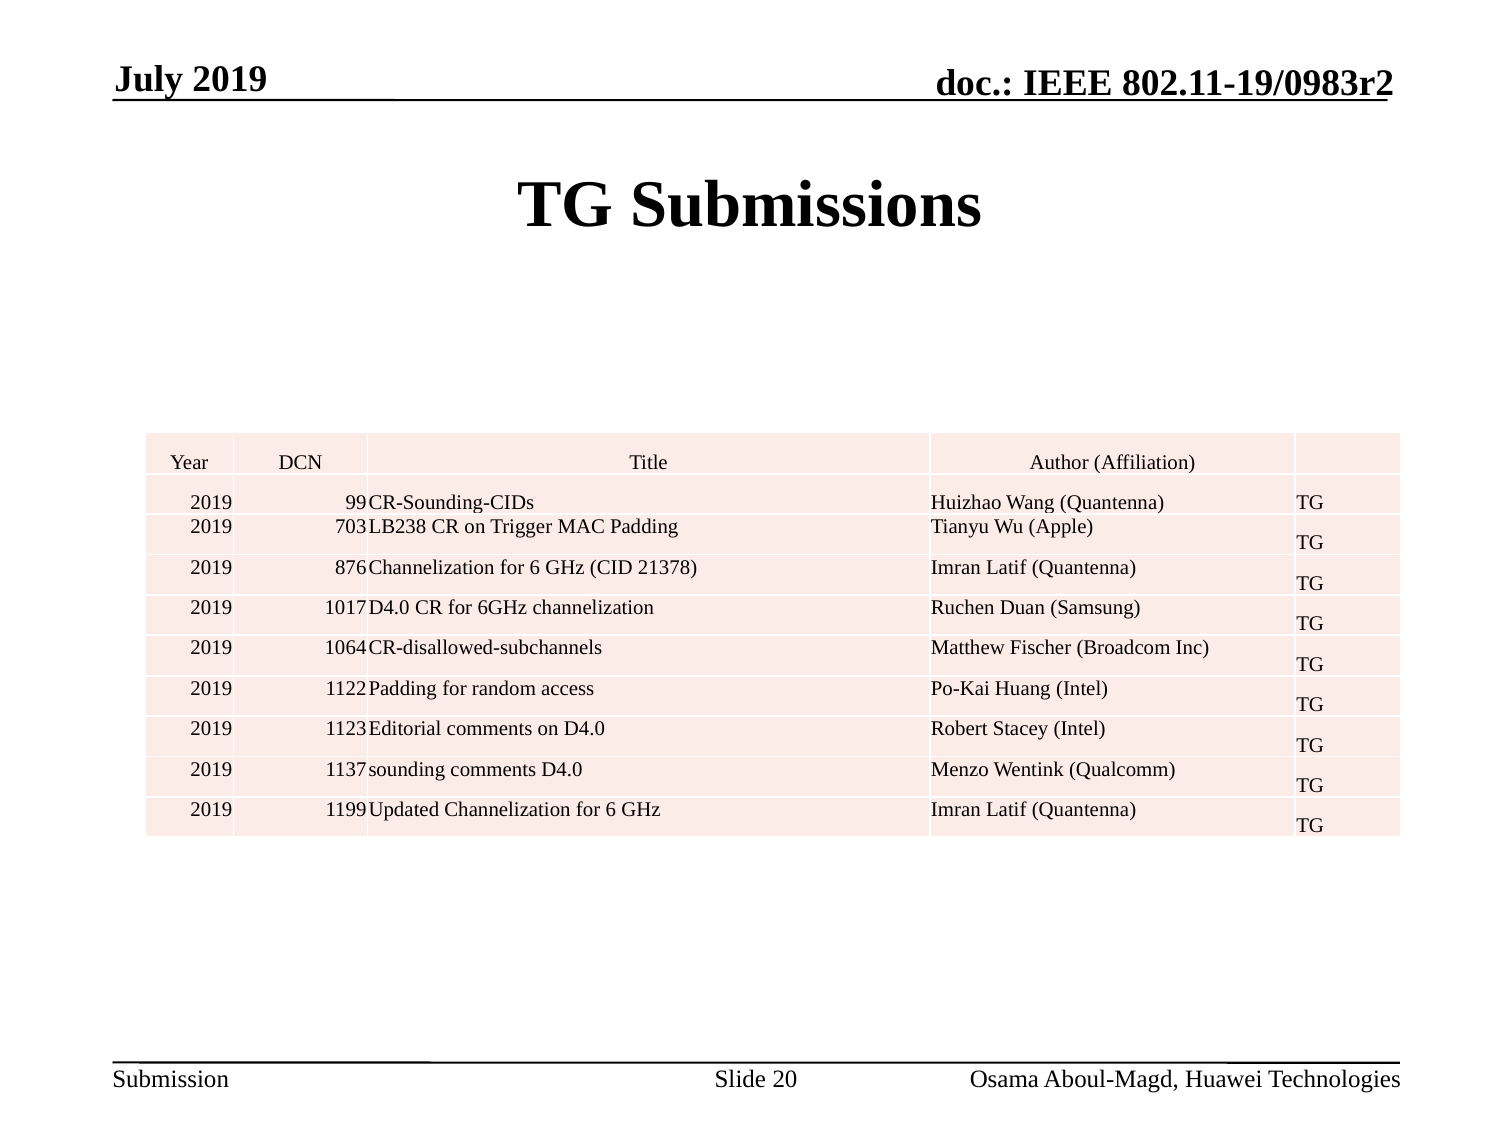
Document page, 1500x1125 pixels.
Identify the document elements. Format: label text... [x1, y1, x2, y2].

table_cell Robert Stacey (Intel) [931, 717, 1294, 756]
table_cell Imran Latif (Quantenna) [931, 798, 1294, 836]
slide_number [114, 54, 423, 100]
table_cell Huizhao Wang (Quantenna) [931, 475, 1294, 513]
table_cell 2019 [146, 515, 233, 554]
table_cell LB238 CR on Trigger MAC Padding [368, 515, 929, 554]
table_cell Tianyu Wu (Apple) [931, 515, 1294, 554]
table_cell 1123 [234, 717, 367, 756]
table_cell TG [1296, 555, 1400, 594]
table_cell 2019 [146, 798, 233, 836]
table_cell Updated Channelization for 6 GHz [368, 798, 929, 836]
table_cell 1199 [234, 798, 367, 836]
table_cell TG [1296, 798, 1400, 836]
table_header [1296, 433, 1400, 473]
table_cell 1122 [234, 677, 367, 715]
table_cell TG [1296, 757, 1400, 796]
table_cell 2019 [146, 757, 233, 796]
table_cell 2019 [146, 677, 233, 715]
table_cell CR-Sounding-CIDs [368, 475, 929, 513]
table_cell TG [1296, 636, 1400, 675]
table_cell 2019 [146, 475, 233, 513]
table_cell Po-Kai Huang (Intel) [931, 677, 1294, 715]
table_cell TG [1296, 596, 1400, 634]
table_cell 2019 [146, 555, 233, 594]
table_cell 99 [234, 475, 367, 513]
table_header Title [368, 433, 929, 473]
table_cell Padding for random access [368, 677, 929, 715]
table_cell Imran Latif (Quantenna) [931, 555, 1294, 594]
footer Osama Aboul-Magd, Huawei Technologies [878, 1061, 1402, 1093]
table_cell sounding comments D4.0 [368, 757, 929, 796]
table_cell 703 [234, 515, 367, 554]
table_cell 1017 [234, 596, 367, 634]
table_cell Matthew Fischer (Broadcom Inc) [931, 636, 1294, 675]
table_cell Menzo Wentink (Qualcomm) [931, 757, 1294, 796]
table_header Author (Affiliation) [931, 433, 1294, 473]
table_cell 2019 [146, 596, 233, 634]
table_cell 1137 [234, 757, 367, 796]
title TG Submissions [112, 112, 1388, 288]
table_cell 2019 [146, 636, 233, 675]
slide_number Slide 20 [712, 1061, 800, 1123]
table_cell 2019 [146, 717, 233, 756]
table_cell 876 [234, 555, 367, 594]
table_cell TG [1296, 717, 1400, 756]
table_cell Ruchen Duan (Samsung) [931, 596, 1294, 634]
table_cell 1064 [234, 636, 367, 675]
table_cell Channelization for 6 GHz (CID 21378) [368, 555, 929, 594]
table_cell CR-disallowed-subchannels [368, 636, 929, 675]
table_cell TG [1296, 515, 1400, 554]
table_cell TG [1296, 475, 1400, 513]
table_cell TG [1296, 677, 1400, 715]
table_cell D4.0 CR for 6GHz channelization [368, 596, 929, 634]
table_header Year [146, 433, 233, 473]
table_cell Editorial comments on D4.0 [368, 717, 929, 756]
table_header DCN [234, 433, 367, 473]
